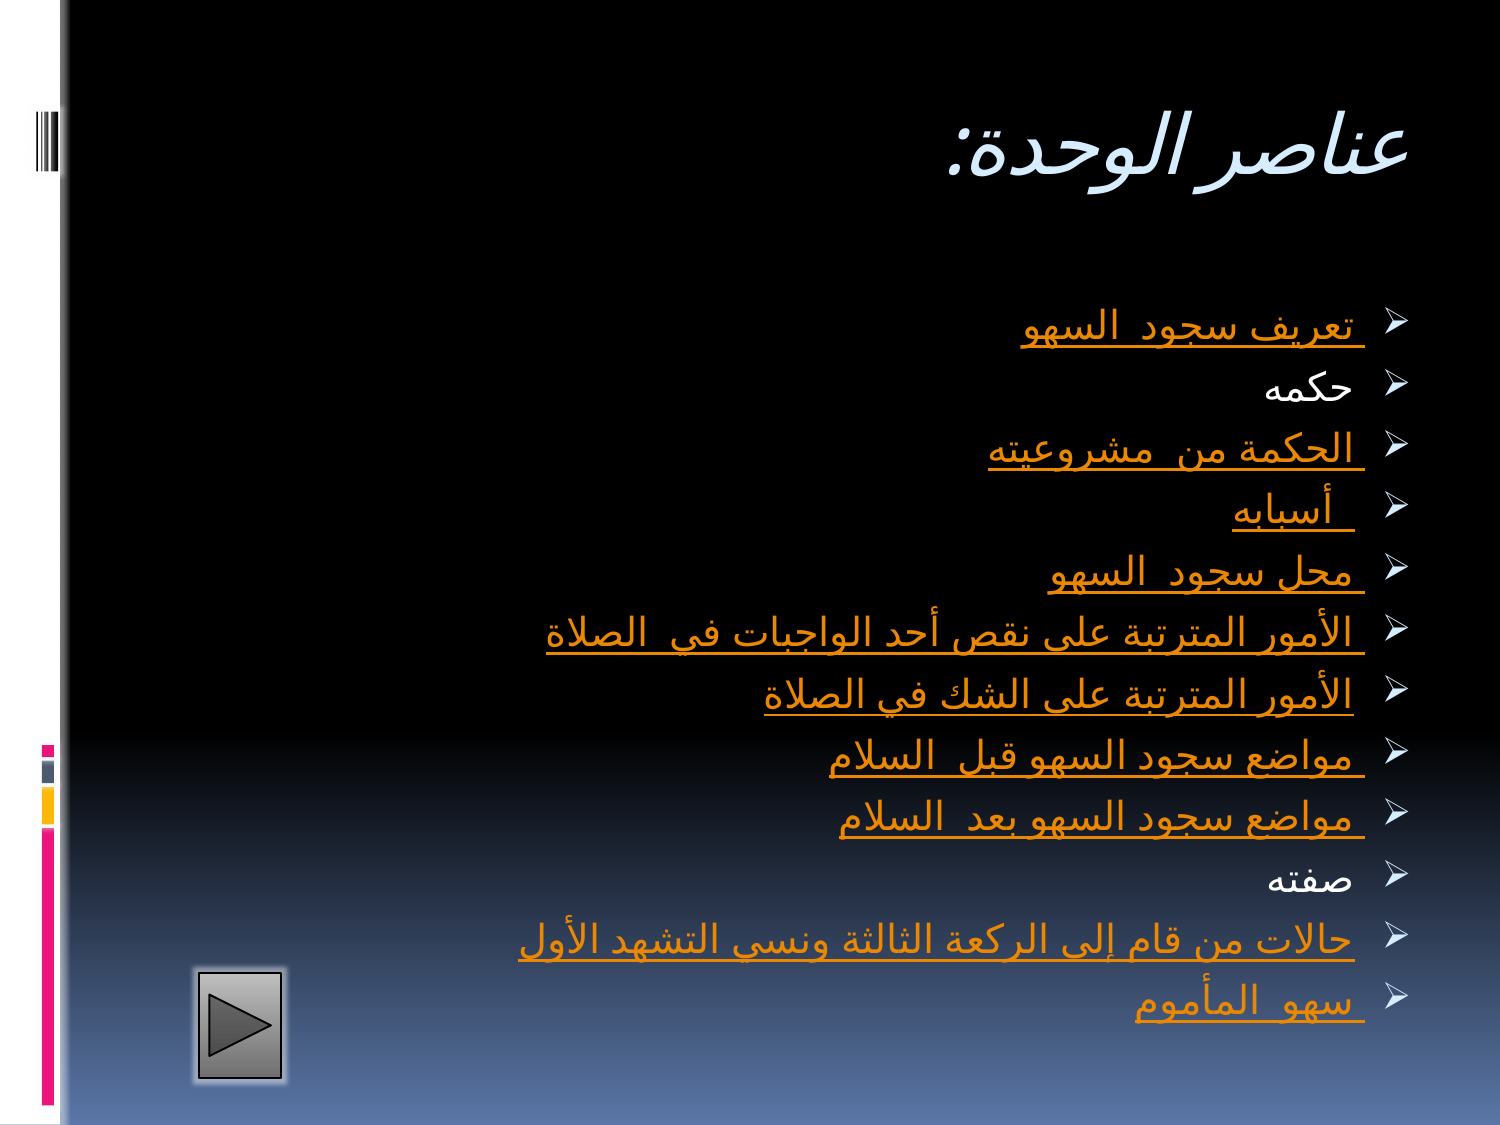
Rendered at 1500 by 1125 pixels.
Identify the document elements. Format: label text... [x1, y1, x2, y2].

title عناصر الوحدة: [150, 83, 1425, 234]
text_box [198, 972, 282, 1079]
list تعريف سجود السهو حكمه الحكمة من مشروعيته أسبابه محل سجود السهو الأمور المترتبة على نقص أحد الواجبات في الصلاة الأمور المترتبة على الشك في الصلاة مواضع سجود السهو قبل السلام مواضع سجود السهو بعد السلام صفته حالات من قام إلى الركعة الثالثة ونسي التشهد الأول سهو المأموم [150, 292, 1425, 1043]
